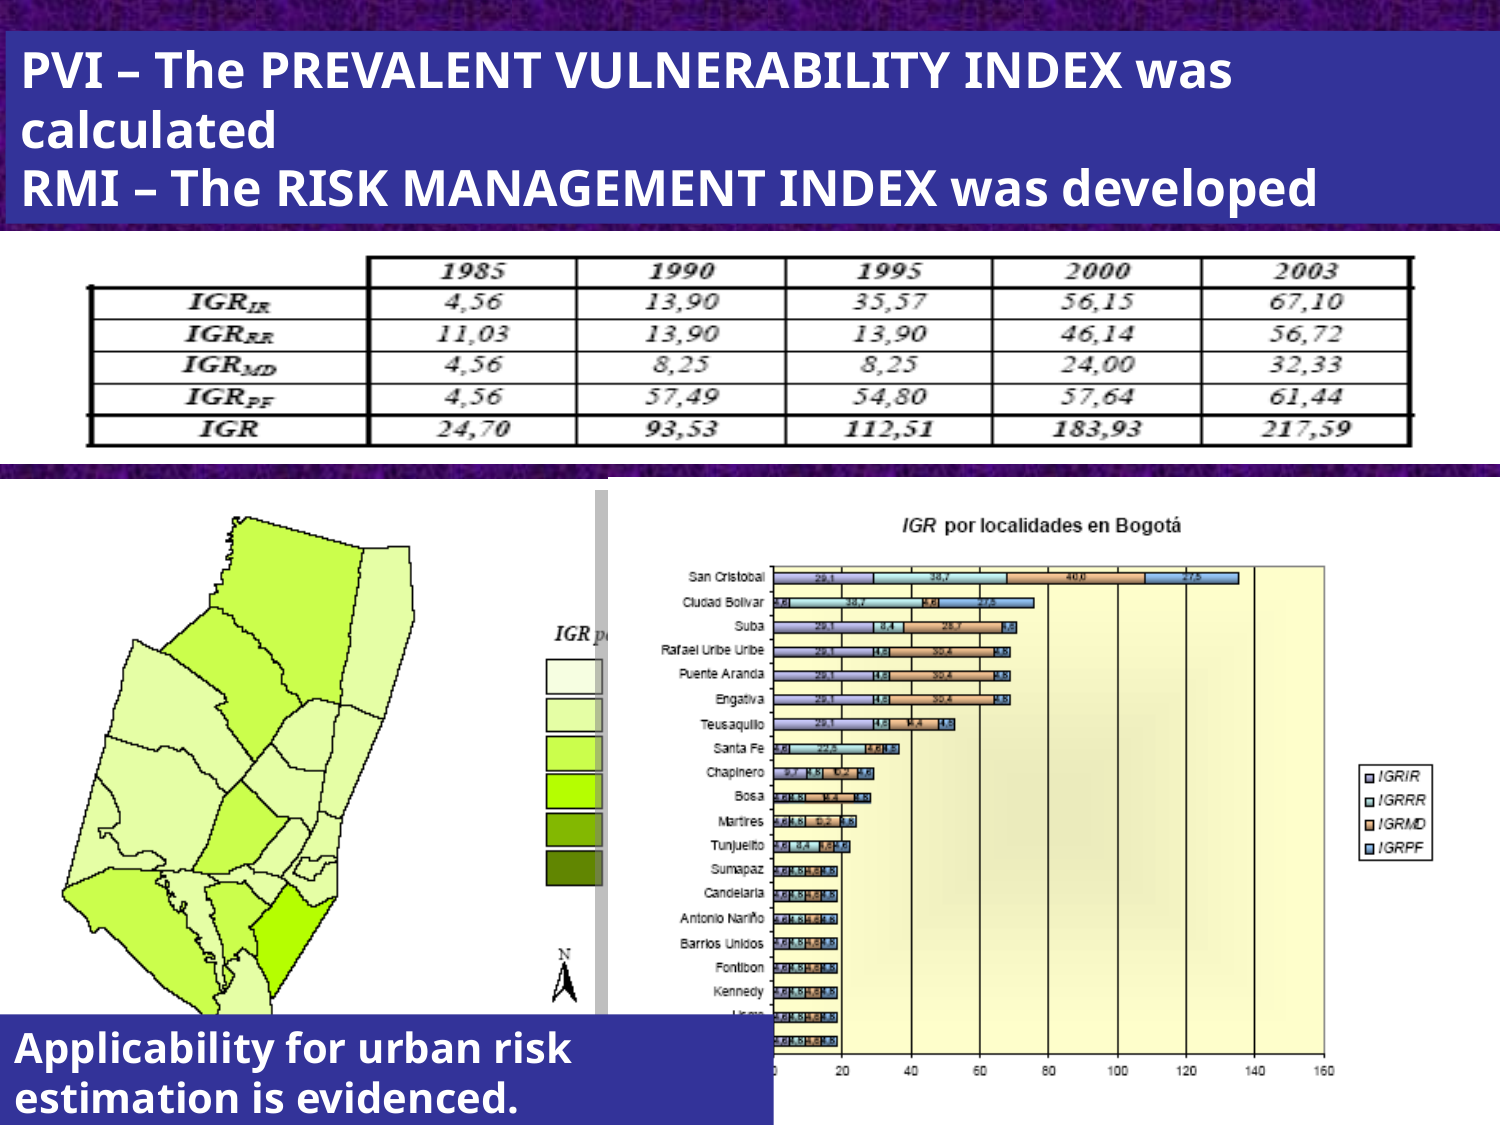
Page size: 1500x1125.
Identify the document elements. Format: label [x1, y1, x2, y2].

text_box [0, 30, 1500, 1125]
picture [0, 0, 1500, 30]
